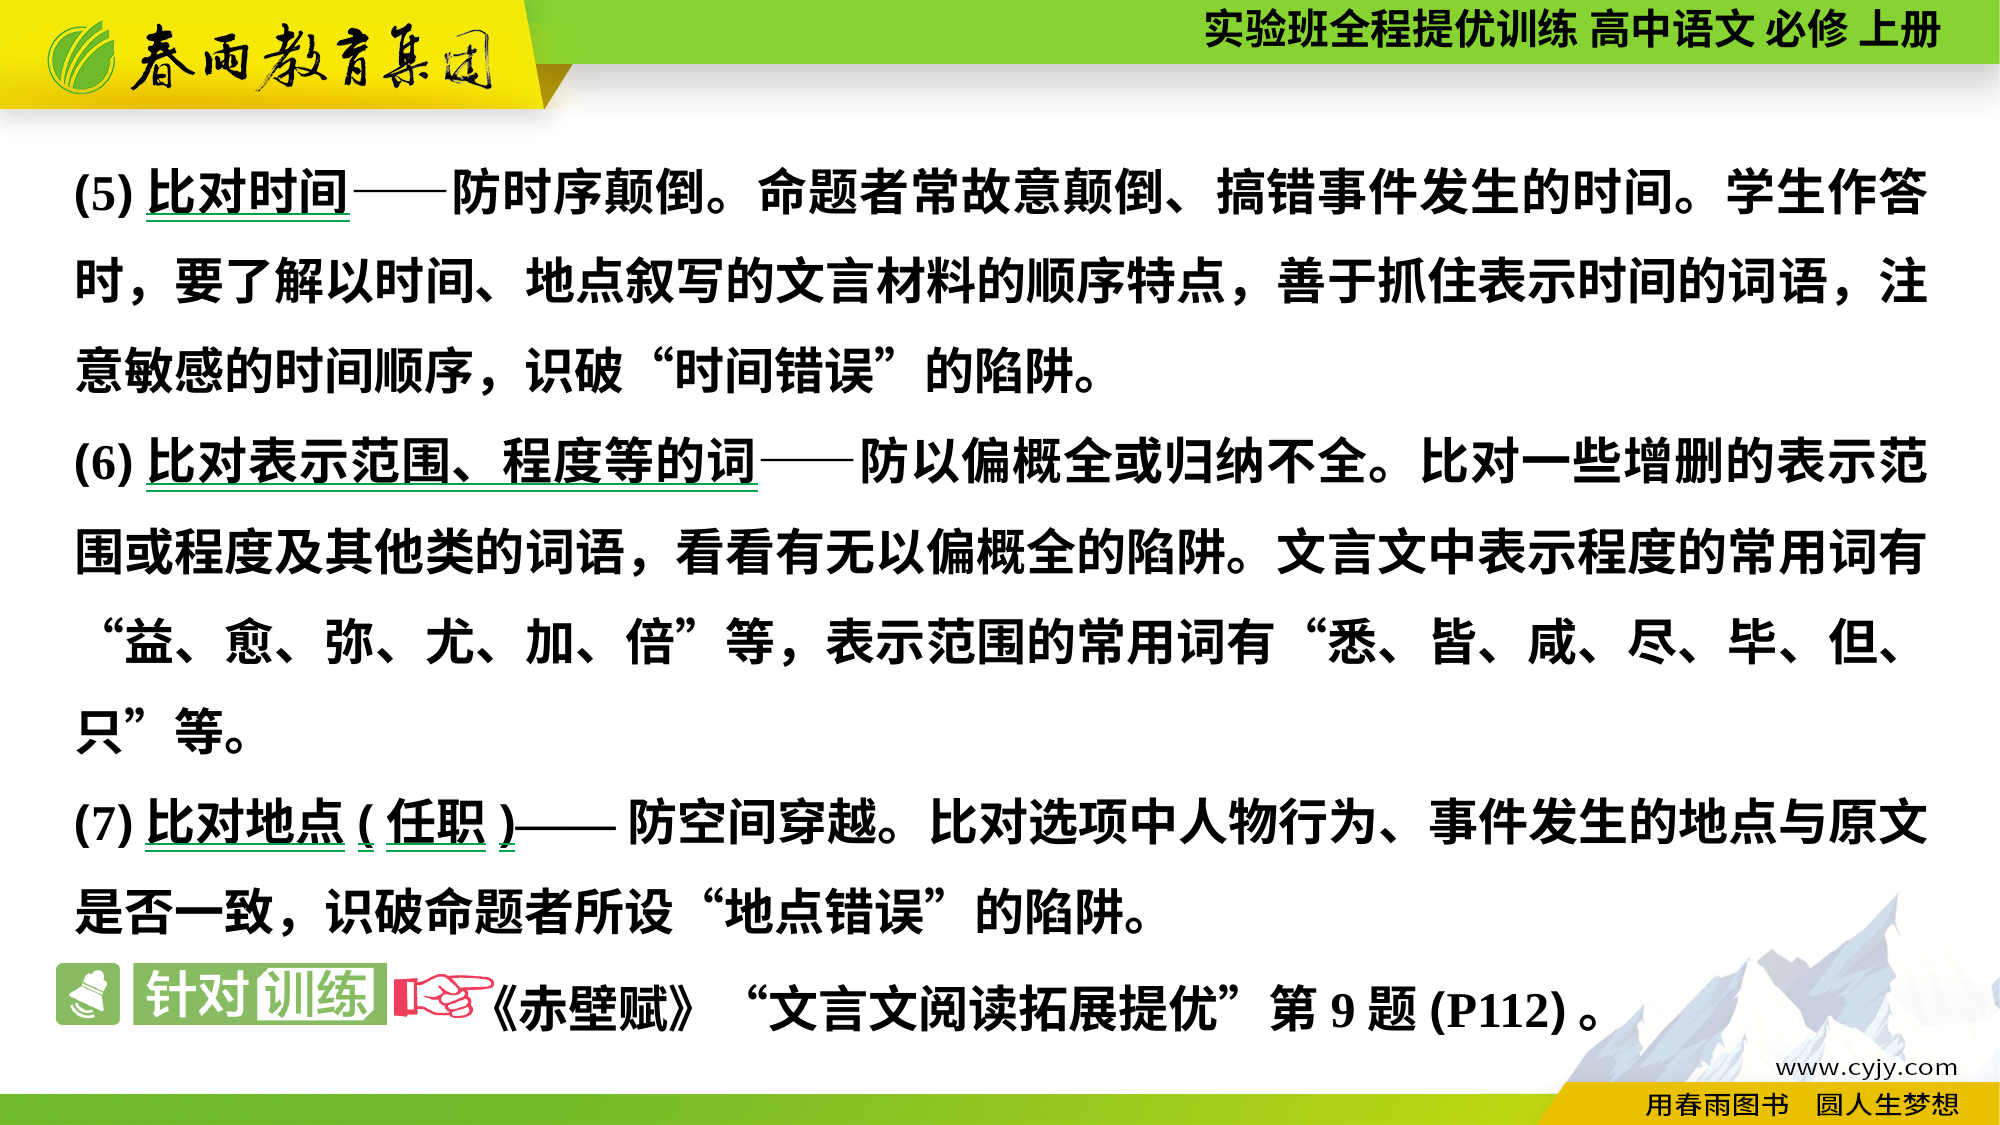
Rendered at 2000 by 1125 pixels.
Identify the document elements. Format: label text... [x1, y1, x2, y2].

picture [0, 0, 2000, 1125]
text_box 《赤壁赋》“文言文阅读拓展提优”第9题(P112)。 [59, 940, 1944, 1046]
list (5)比对时间——防时序颠倒。命题者常故意颠倒、搞错事件发生的时间。学生作答时，要了解以时间、地点叙写的文言材料的顺序特点，善于抓住表示时间的词语，注意敏感的时间顺序，识破“时间错误”的陷阱。 (6)比对表示范围、程度等的词——防以偏概全或归纳不全。比对一些增删的表示范围或程度及其他类的词语，看看有无以偏概全的陷阱。文言文中表示程度的常用词有“益、愈、弥、尤、加、倍”等，表示范围的常用词有“悉、皆、咸、尽、毕、但、只”等。 (7)比对地点(任职)——防空间穿越。比对选项中人物行为、事件发生的地点与原文是否一致，识破命题者所设“地点错误”的陷阱。 [59, 122, 1944, 940]
